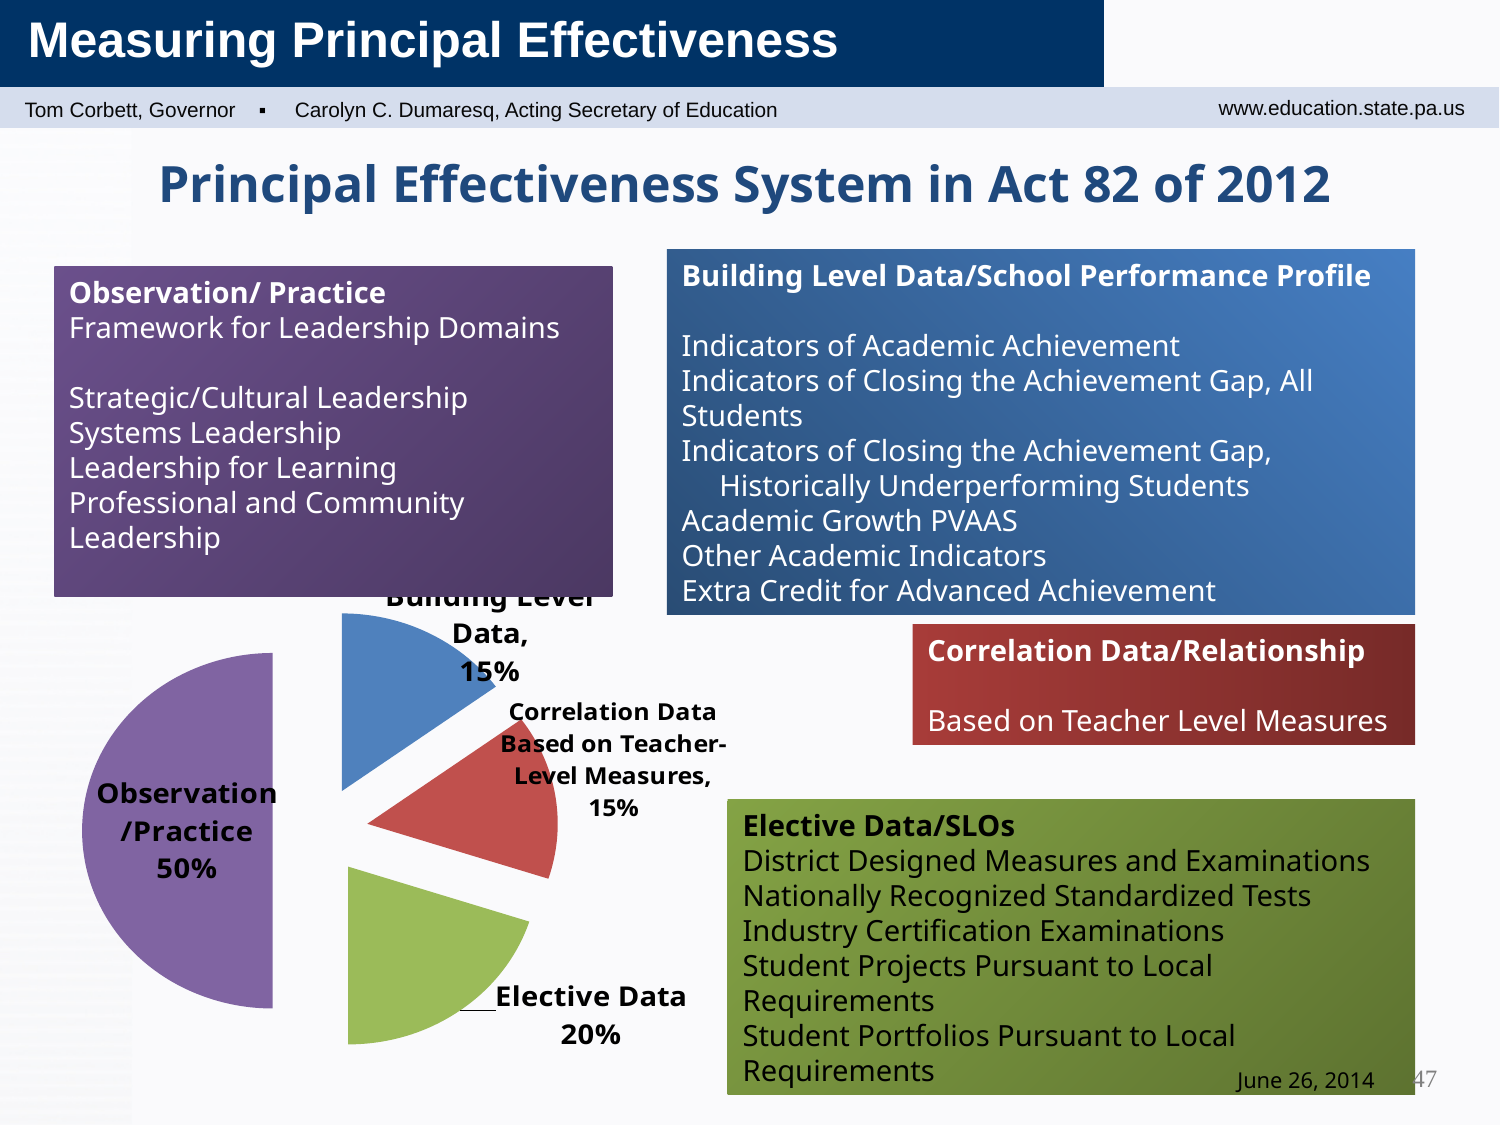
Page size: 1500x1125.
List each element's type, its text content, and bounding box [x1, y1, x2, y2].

text_box Correlation Data/Relationship Based on Teacher Level Measures [912, 624, 1416, 745]
text_box Observation/ Practice Framework for Leadership Domains Strategic/Cultural Leadership Systems Leadership Leadership for Learning Professional and Community Leadership [54, 266, 613, 494]
chart [0, 496, 899, 1094]
text_box Elective Data/SLOs District Designed Measures and Examinations Nationally Recognized Standardized Tests Industry Certification Examinations Student Projects Pursuant to Local Requirements Student Portfolios Pursuant to Local Requirements [904, 799, 1416, 1095]
picture [0, 0, 1500, 1125]
text_box Principal Effectiveness System in Act 82 of 2012 [50, 145, 1439, 220]
text_box Building Level Data/School Performance Profile Indicators of Academic Achievement Indicators of Closing the Achievement Gap, All Students Indicators of Closing the Achievement Gap, Historically Underperforming Students Academic Growth PVAAS Other Academic Indicators Extra Credit for Advanced Achievement [666, 249, 1416, 615]
text_box June 26, 2014 [1222, 1059, 1399, 1101]
text_box 47 [1397, 1055, 1466, 1101]
